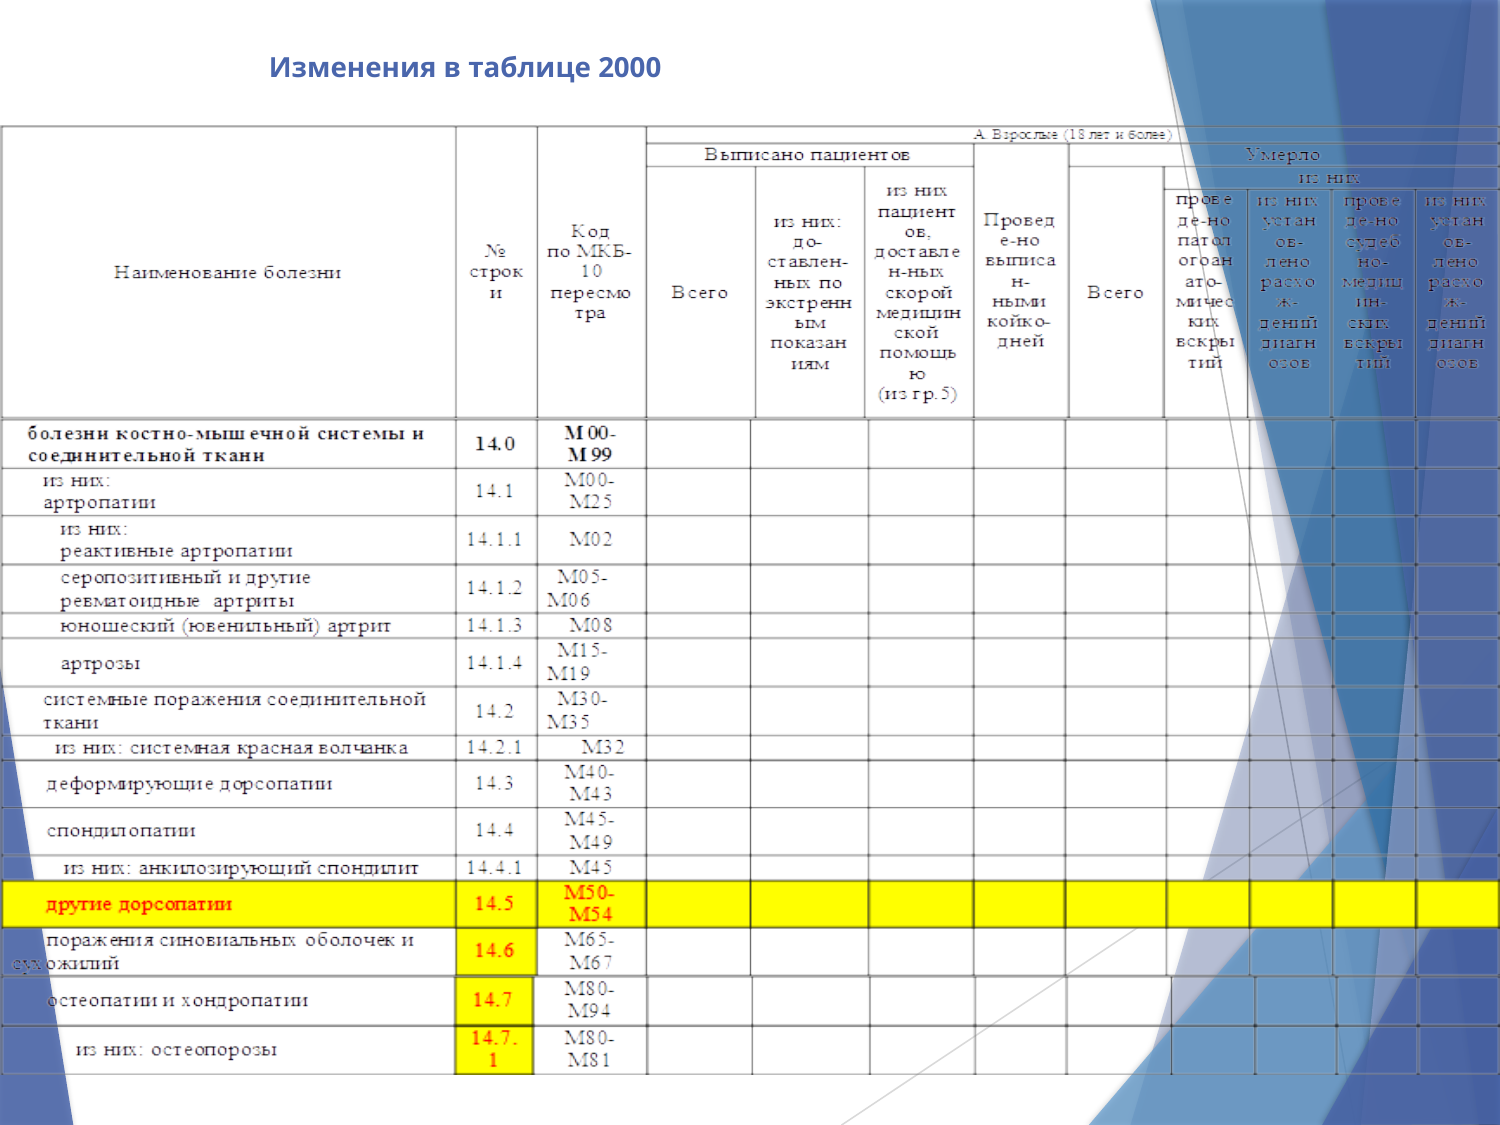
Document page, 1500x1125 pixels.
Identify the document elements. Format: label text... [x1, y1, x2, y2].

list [0, 124, 1500, 417]
picture [0, 417, 1500, 1075]
title Изменения в таблице 2000 [253, 42, 1376, 124]
